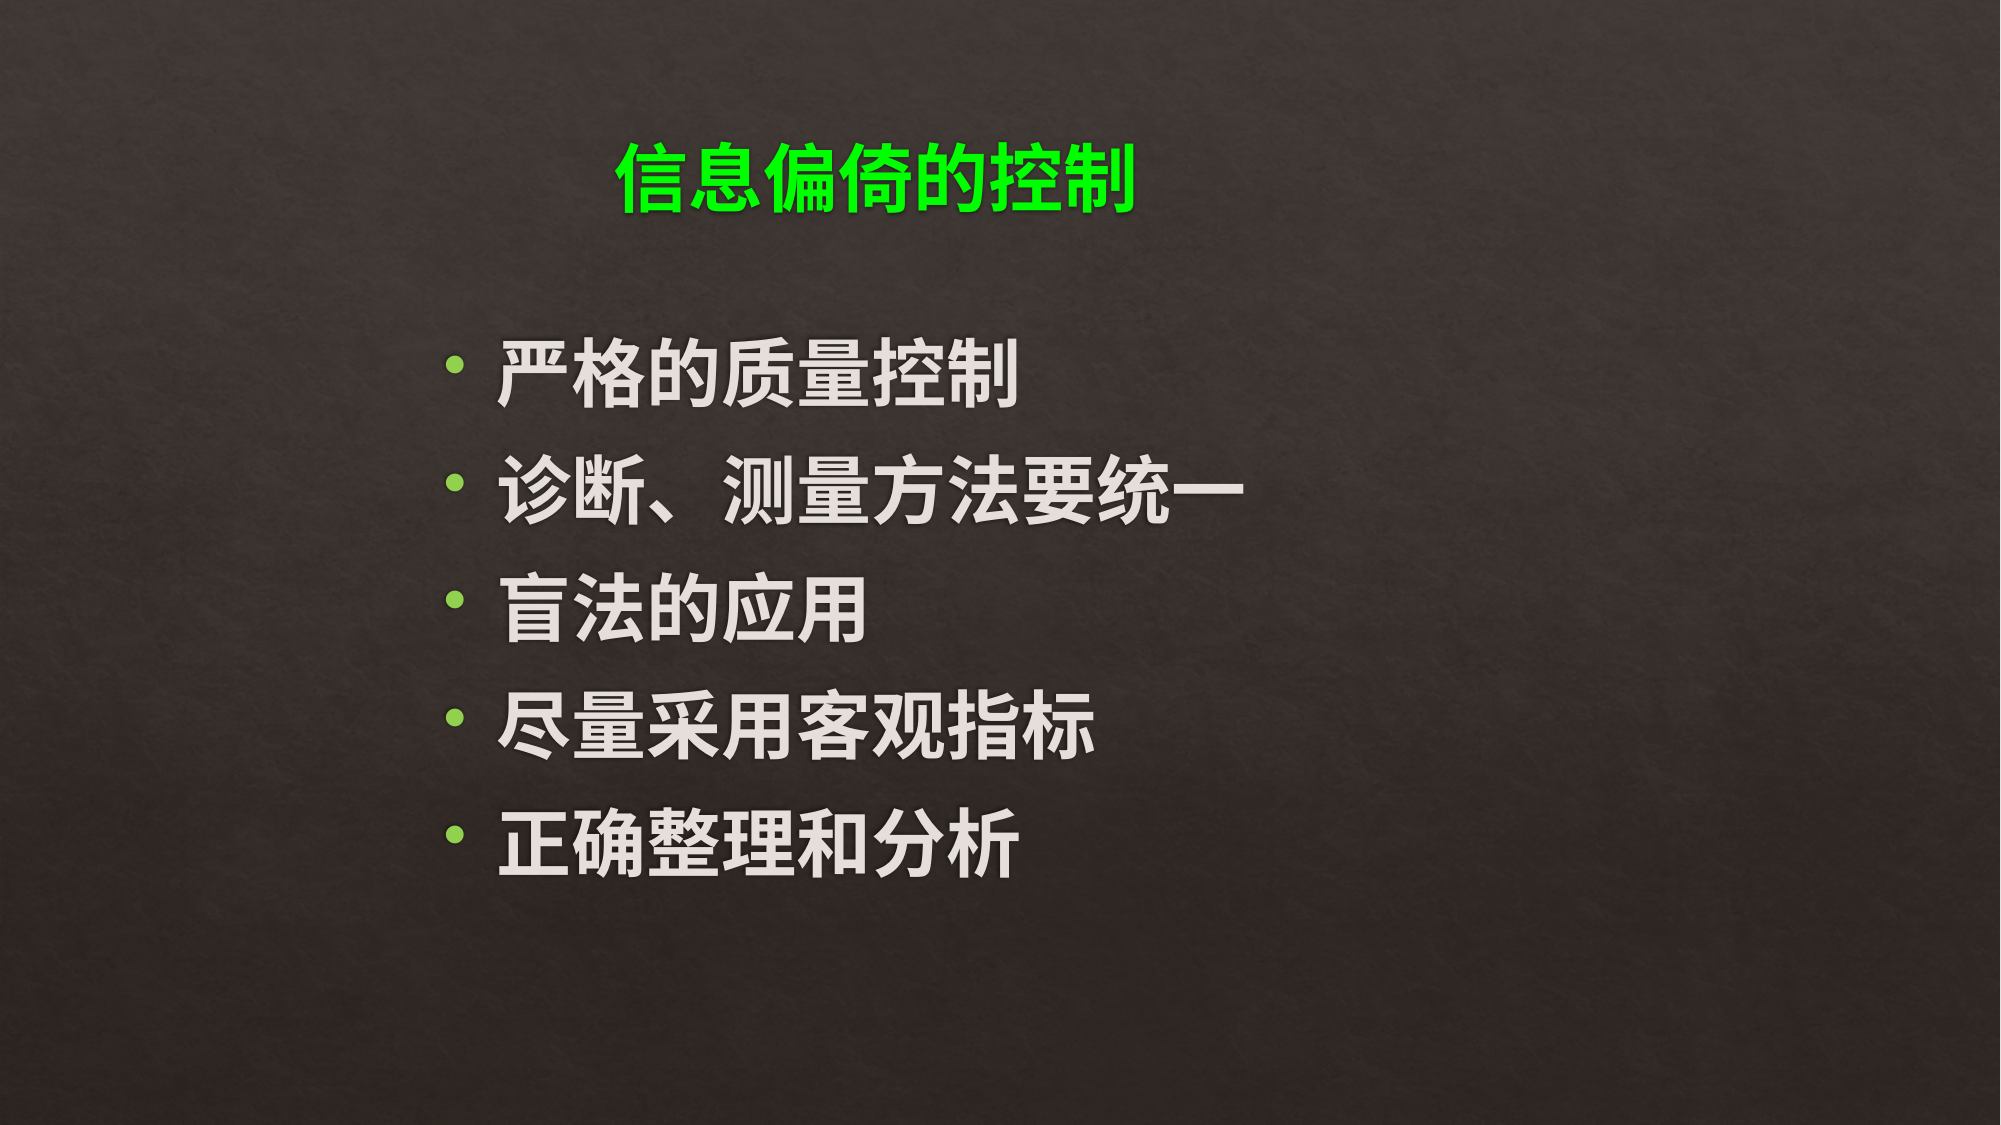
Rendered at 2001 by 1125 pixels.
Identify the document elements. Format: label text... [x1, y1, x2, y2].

list 严格的质量控制 诊断、测量方法要统一 盲法的应用 尽量采用客观指标 正确整理和分析 [425, 318, 1588, 994]
title 信息偏倚的控制 [188, 123, 1564, 230]
